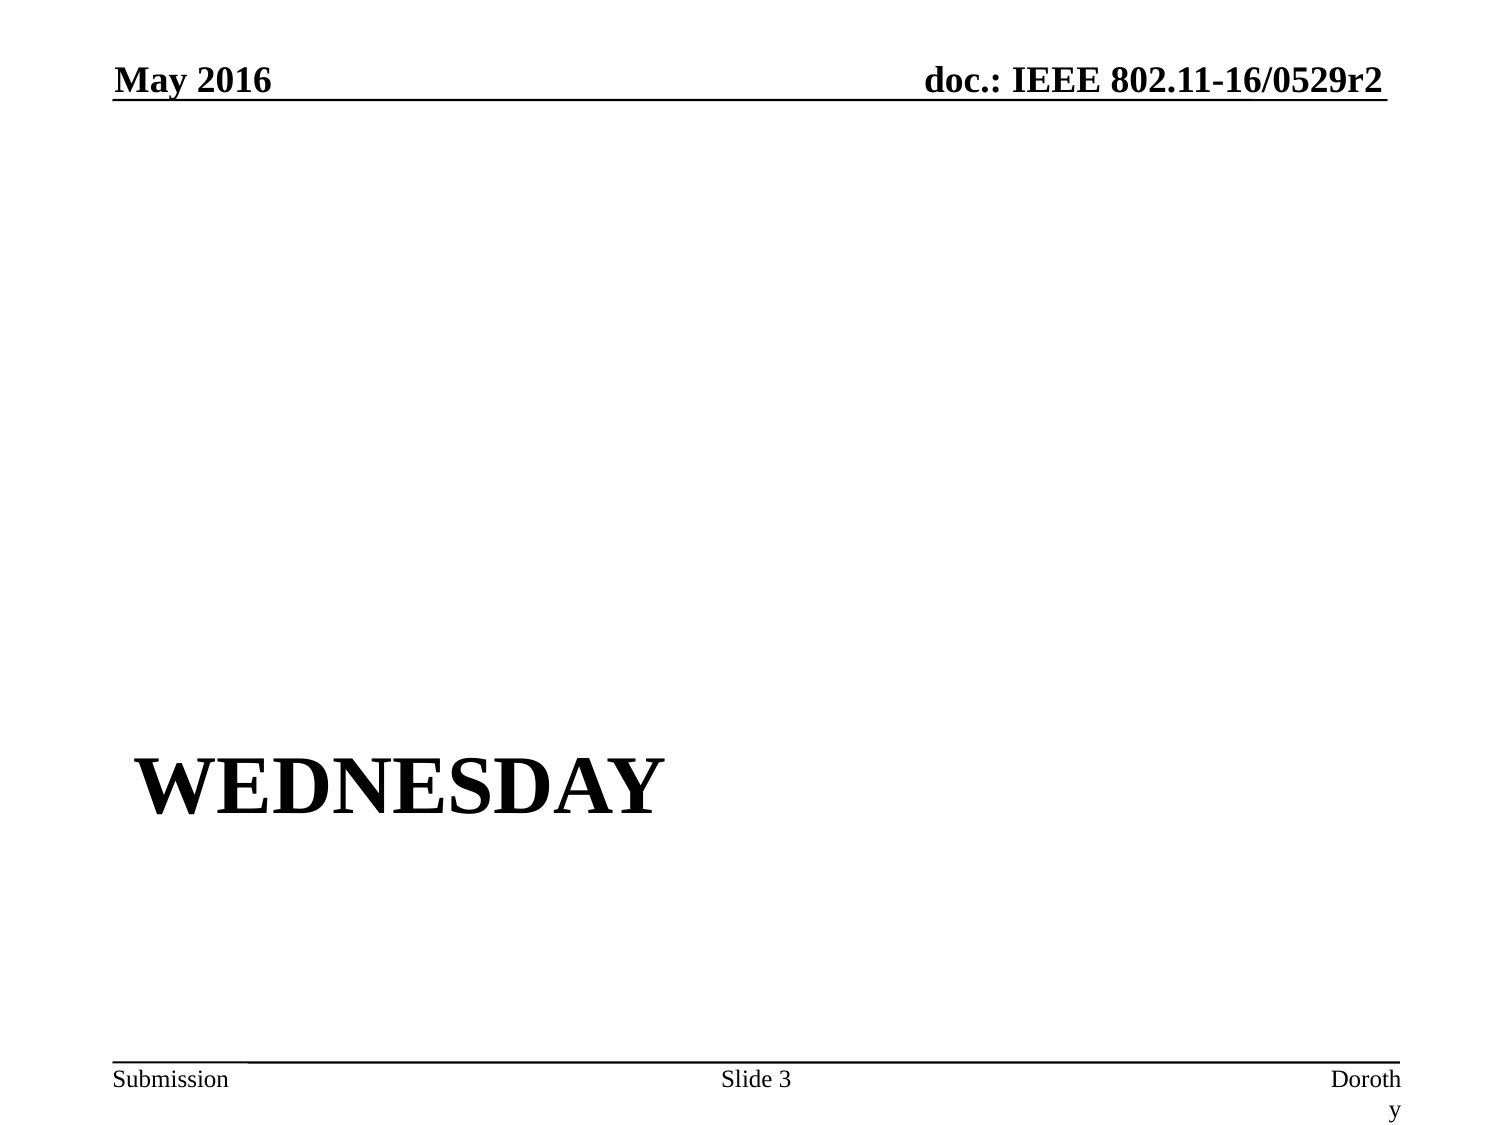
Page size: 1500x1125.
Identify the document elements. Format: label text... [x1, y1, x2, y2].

slide_number Slide 3 [712, 1061, 800, 1093]
title Wednesday [118, 722, 1394, 947]
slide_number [114, 54, 374, 101]
footer Dorothy Stanley (HP Enterprise) [1324, 1061, 1402, 1093]
